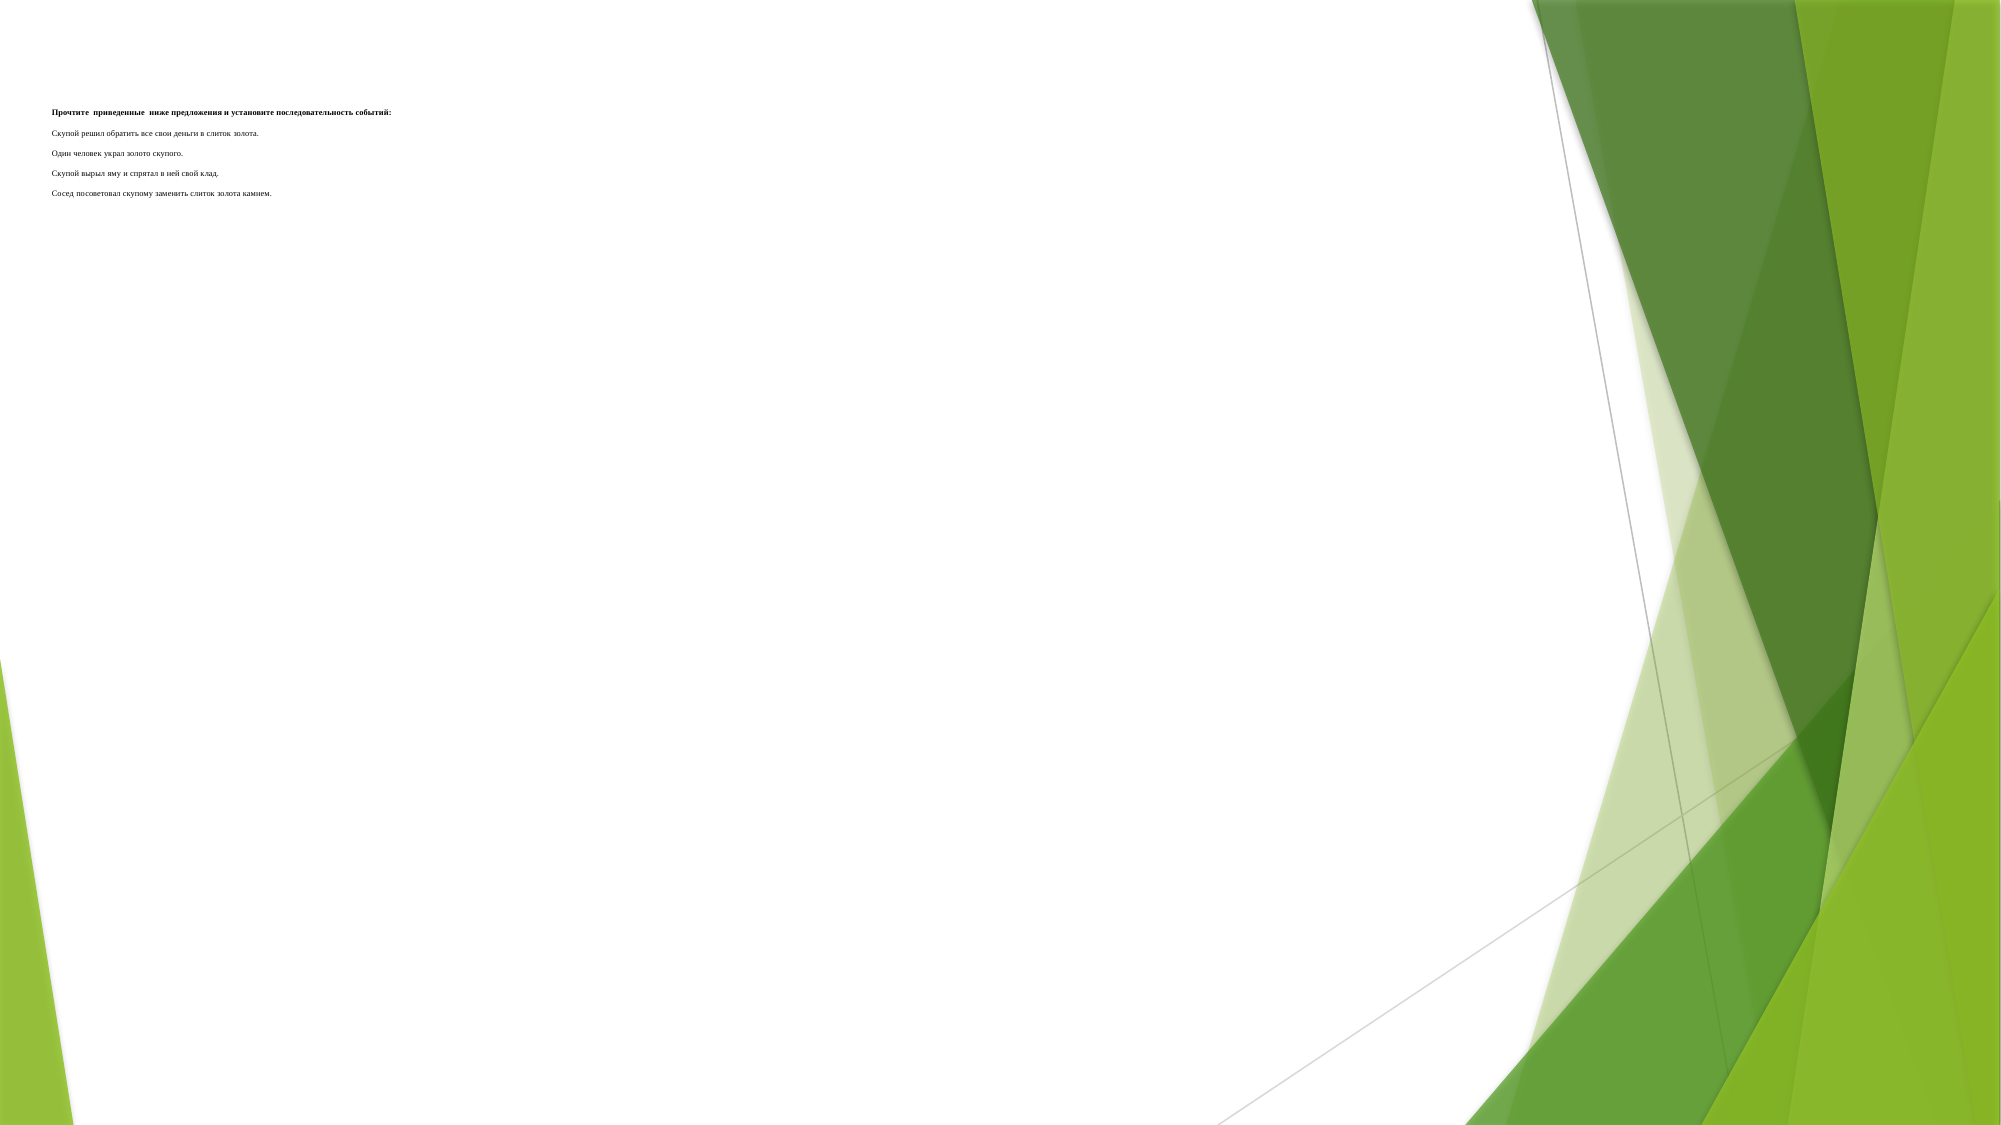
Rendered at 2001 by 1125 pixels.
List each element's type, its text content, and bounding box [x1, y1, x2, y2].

title Прочтите приведенные ниже предложения и установите последовательность событий: Скупой решил обратить все свои деньги в слиток золота. Один человек украл золото скупого. Скупой вырыл яму и спрятал в ней свой клад. Сосед посоветовал скупому заменить слиток золота камнем. [36, 99, 1586, 317]
